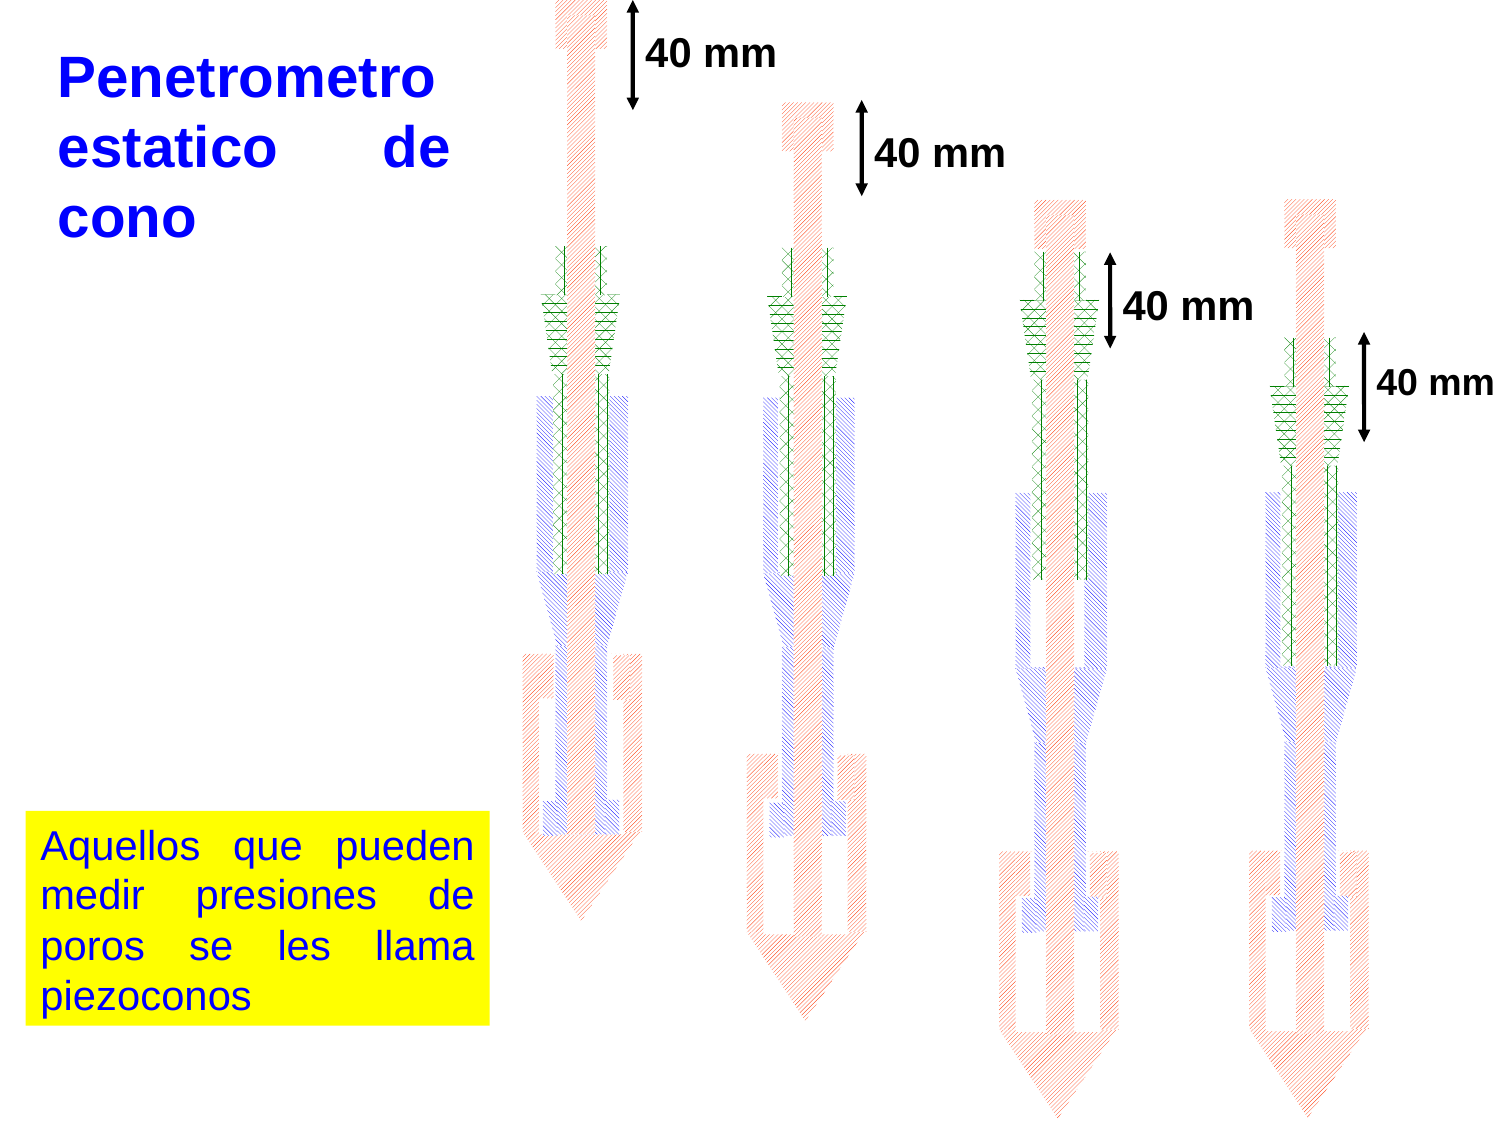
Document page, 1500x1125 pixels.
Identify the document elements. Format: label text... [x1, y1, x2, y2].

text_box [522, 653, 643, 922]
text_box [1284, 198, 1337, 1034]
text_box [766, 247, 776, 576]
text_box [1248, 850, 1369, 1119]
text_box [839, 247, 848, 576]
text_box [746, 753, 867, 1022]
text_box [1034, 199, 1087, 1035]
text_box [1340, 491, 1358, 933]
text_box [1340, 337, 1350, 666]
text_box Aquellos que pueden medir presiones de poros se les llama piezoconos [25, 810, 490, 1026]
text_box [839, 397, 855, 838]
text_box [1019, 251, 1029, 580]
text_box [612, 395, 629, 837]
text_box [630, 0, 805, 111]
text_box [1090, 492, 1108, 933]
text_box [998, 851, 1119, 1119]
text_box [1265, 670, 1279, 933]
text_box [1090, 251, 1100, 580]
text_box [613, 245, 621, 575]
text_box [555, 0, 608, 835]
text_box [762, 579, 776, 838]
text_box Penetrometro estatico de cono [42, 31, 466, 257]
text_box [1107, 252, 1282, 349]
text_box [540, 245, 550, 575]
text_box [536, 578, 550, 837]
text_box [1361, 331, 1500, 443]
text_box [859, 99, 1034, 197]
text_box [781, 102, 834, 937]
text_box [1015, 584, 1029, 933]
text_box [1269, 357, 1279, 666]
